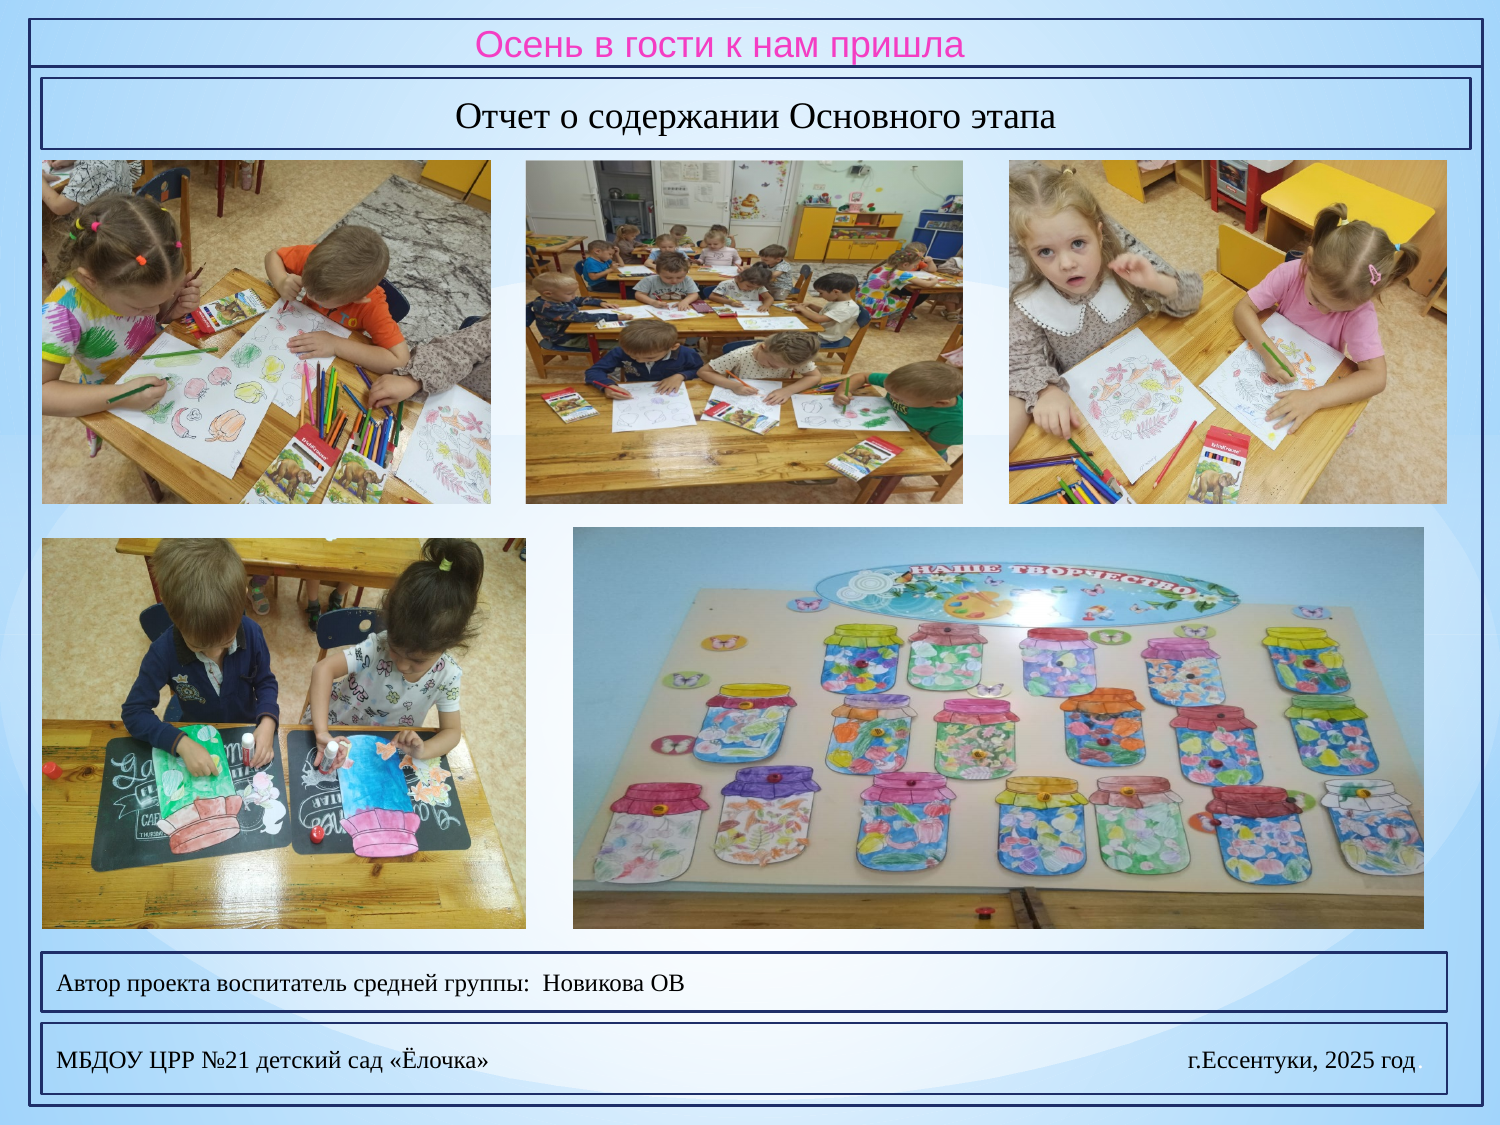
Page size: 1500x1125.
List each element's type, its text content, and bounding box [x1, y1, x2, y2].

picture [41, 538, 526, 929]
text_box Автор проекта воспитатель средней группы: Новикова ОВ [40, 951, 1448, 1013]
picture [41, 160, 492, 504]
text_box МБДОУ ЦРР №21 детский сад «Ёлочка» г.Ессентуки, 2025 год. [40, 1022, 1448, 1095]
picture [526, 113, 1424, 929]
text_box Отчет о содержании Основного этапа [40, 77, 1472, 150]
text_box Осень в гости к нам пришла [28, 18, 1484, 68]
picture [1009, 160, 1448, 504]
text_box [28, 68, 1484, 1107]
